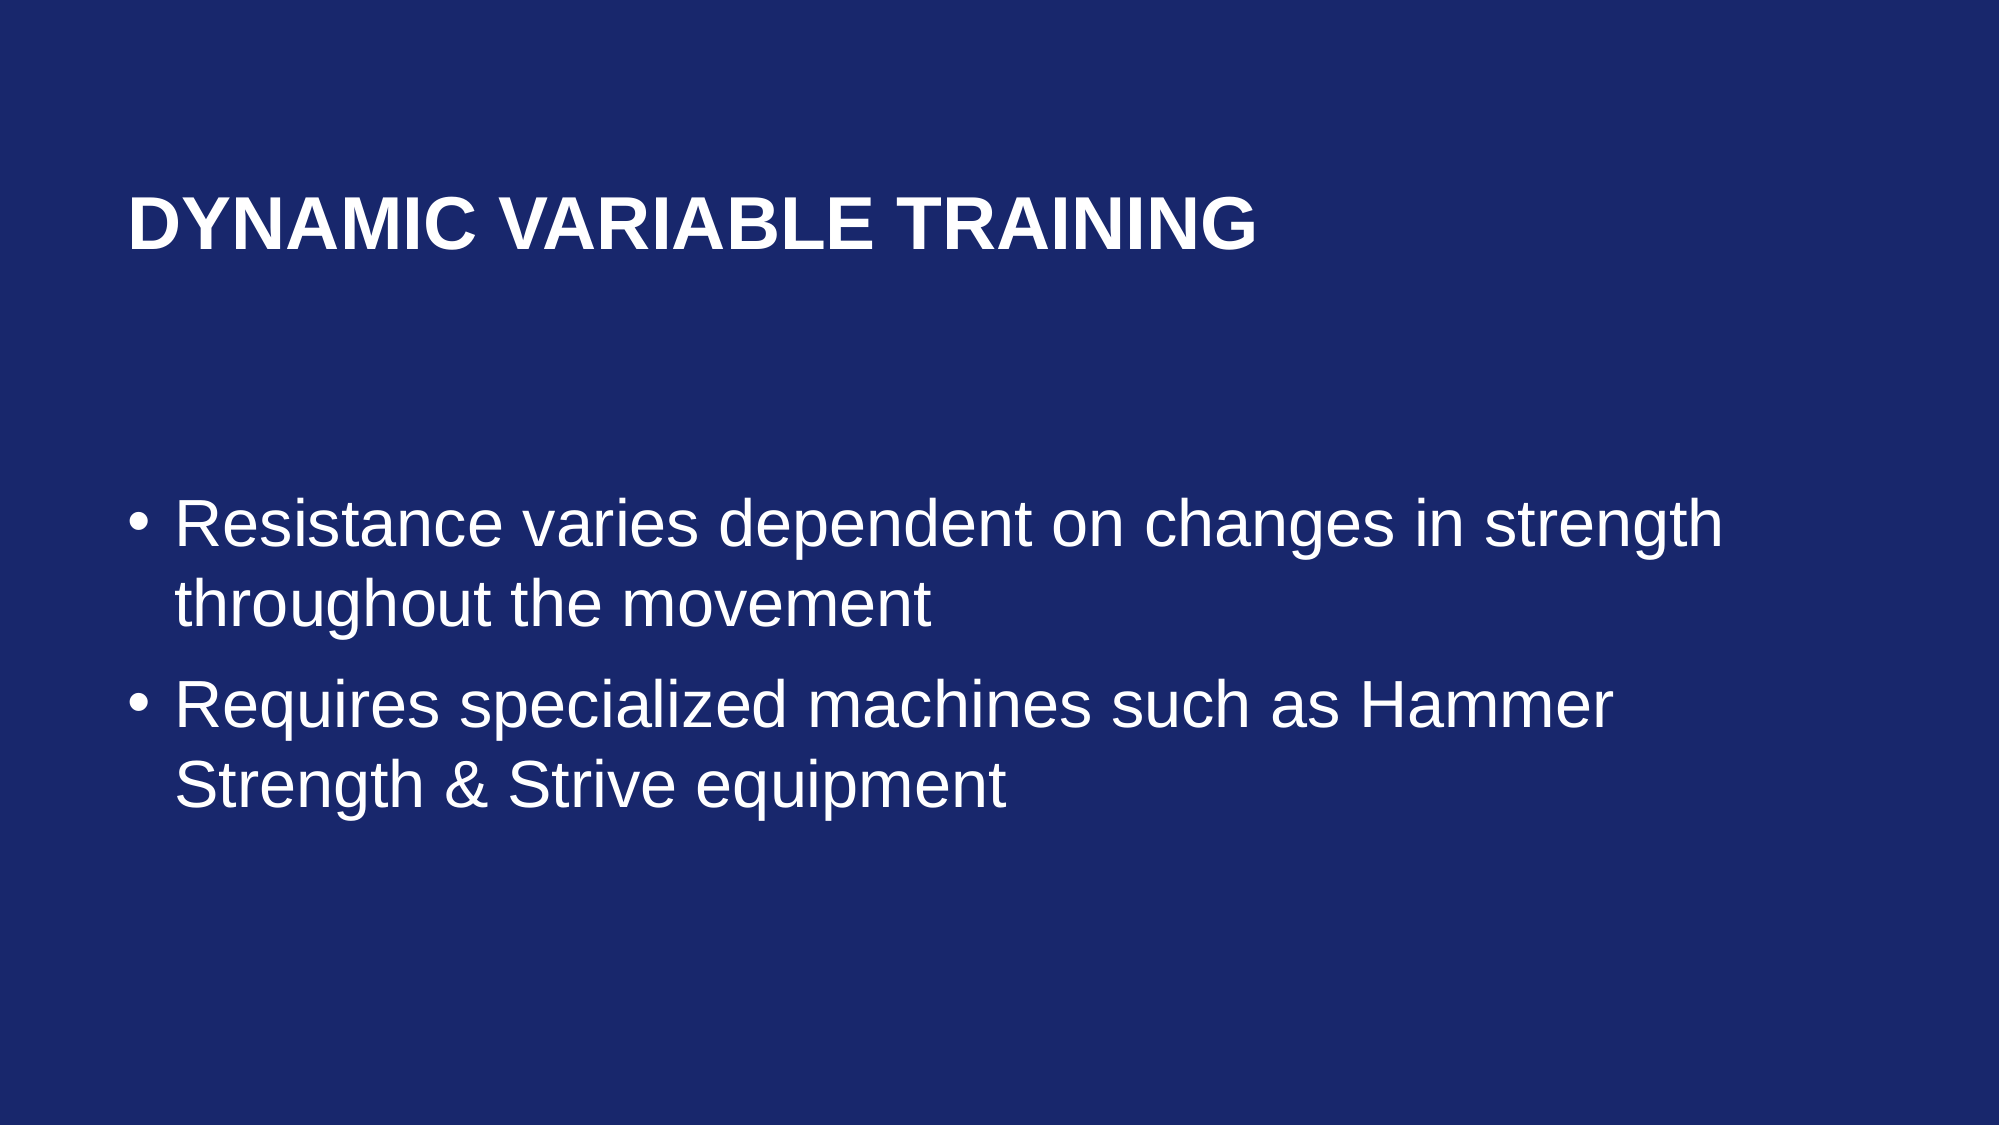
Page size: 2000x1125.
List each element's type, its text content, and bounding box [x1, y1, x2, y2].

title Dynamic Variable Training [112, 99, 1775, 339]
list Resistance varies dependent on changes in strength throughout the movement Requires specialized machines such as Hammer Strength & Strive equipment [112, 351, 1775, 950]
